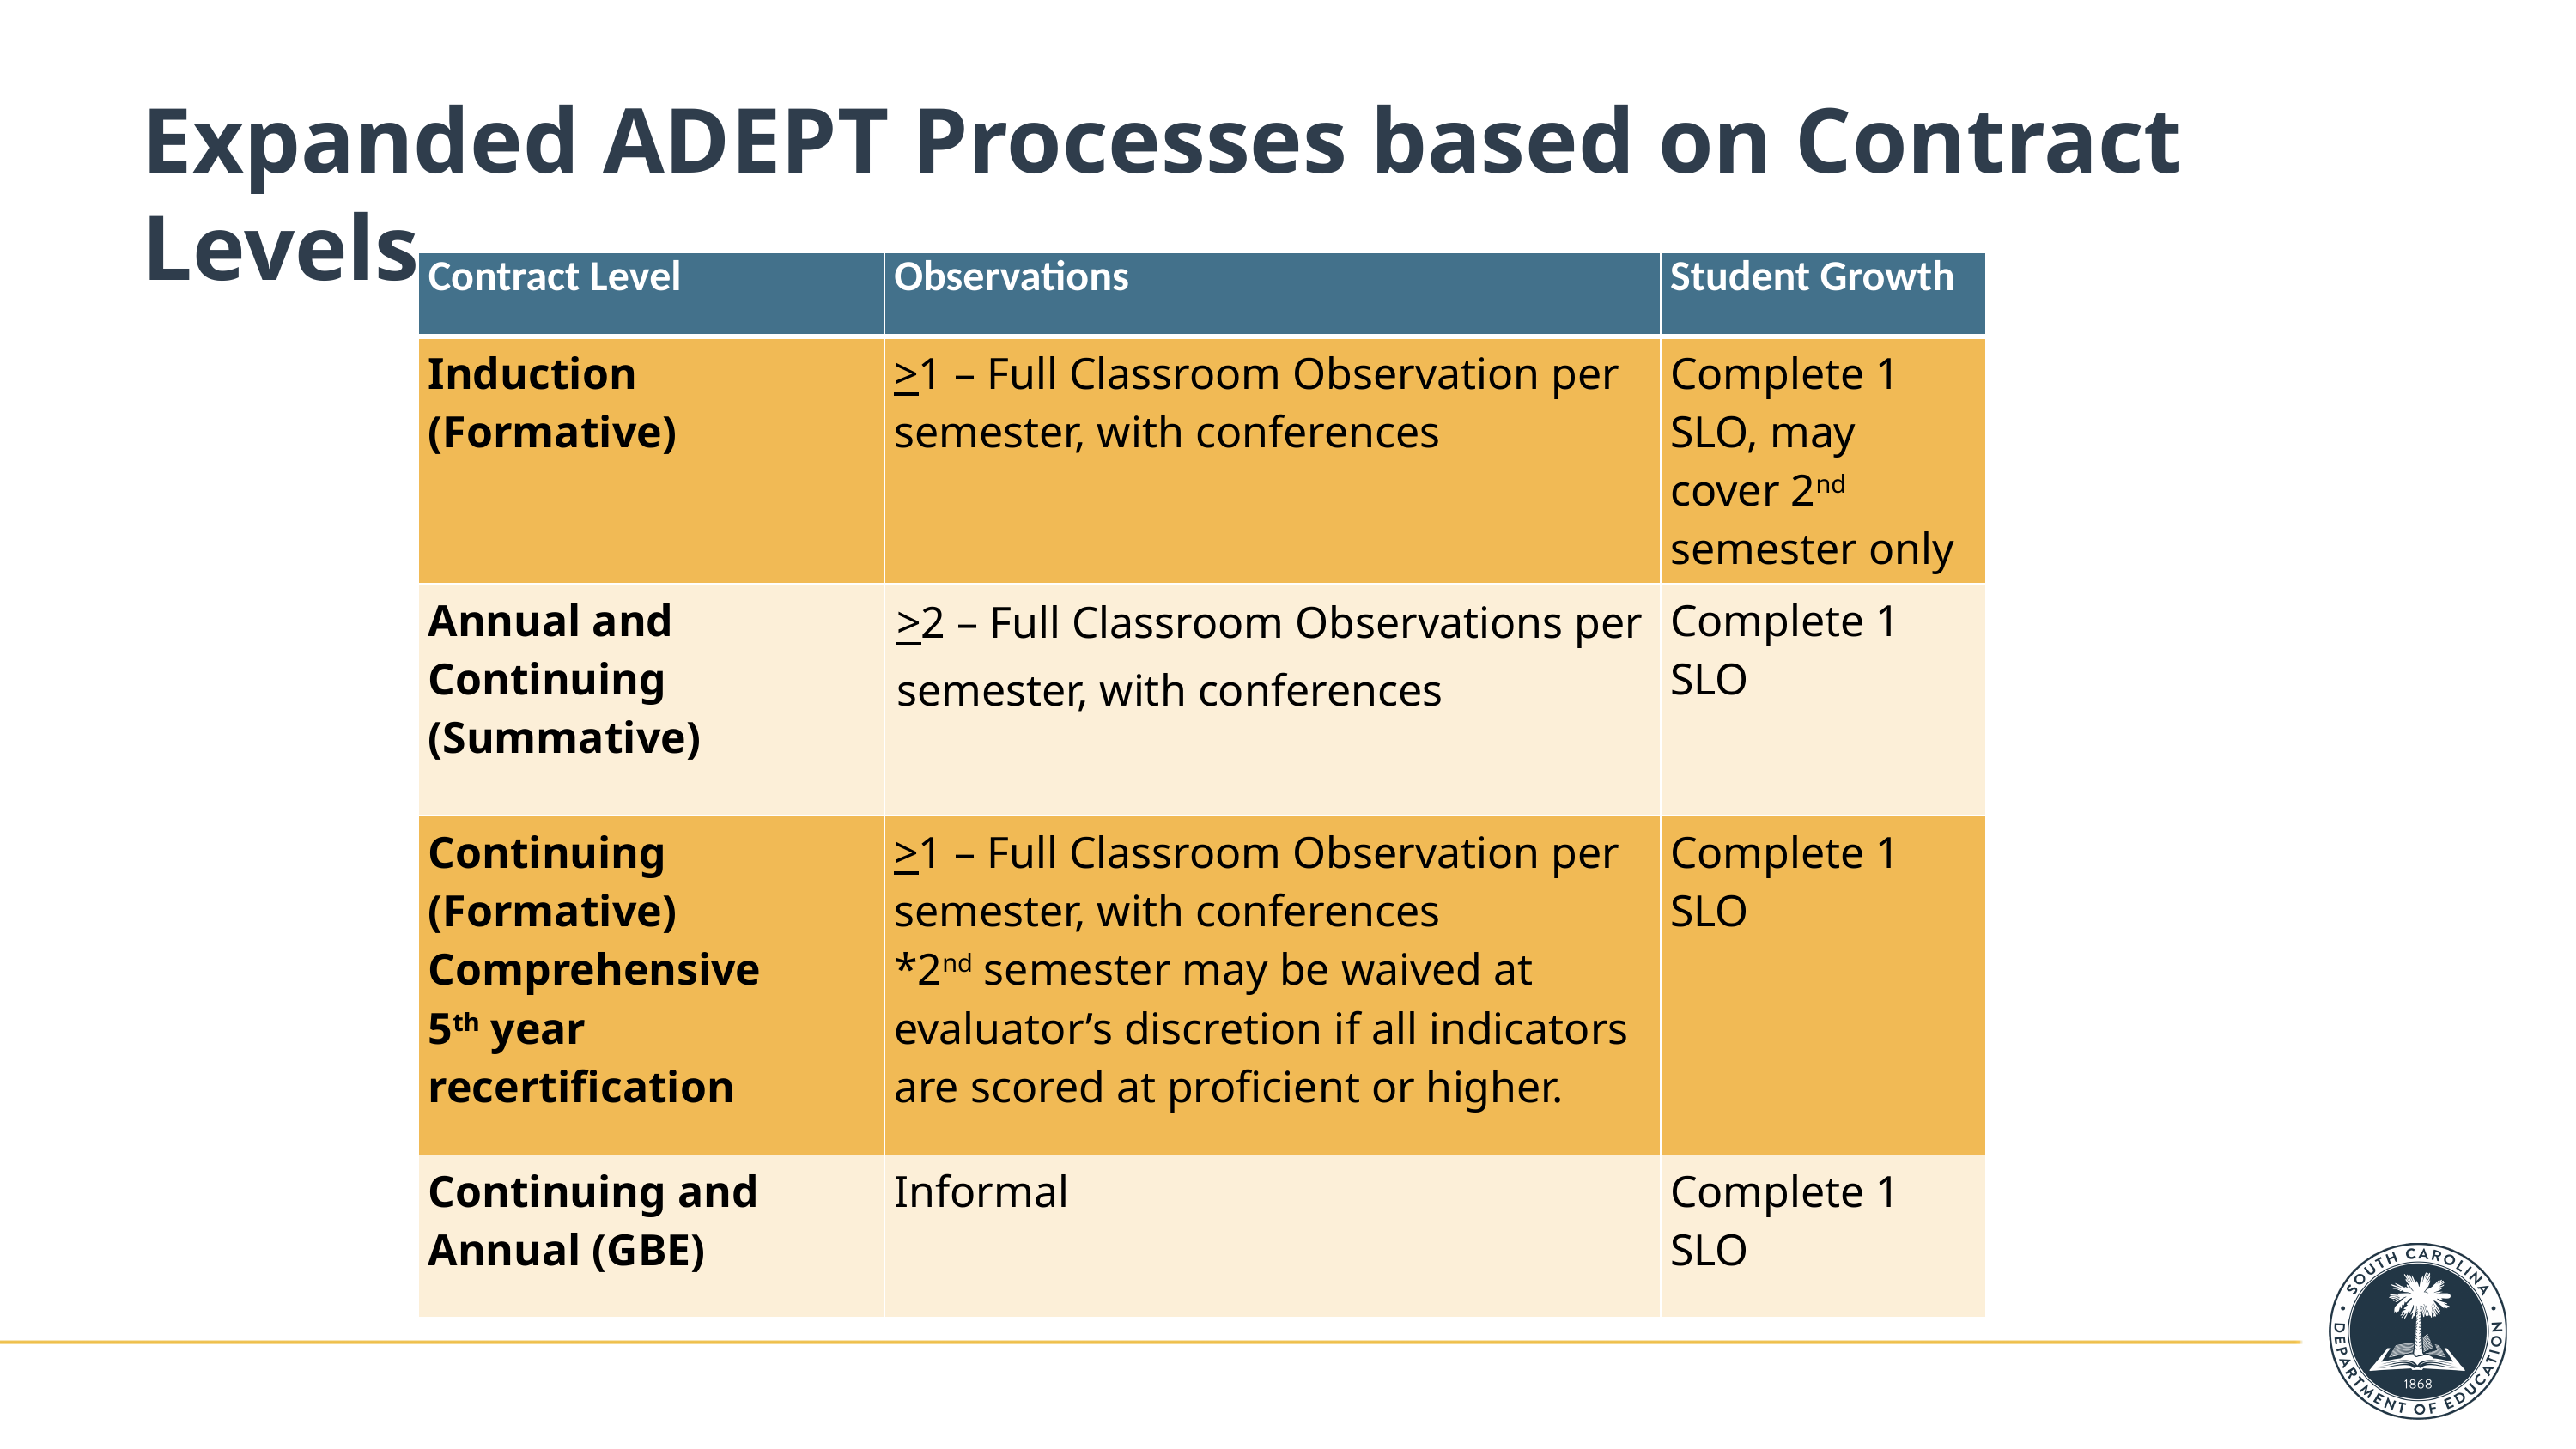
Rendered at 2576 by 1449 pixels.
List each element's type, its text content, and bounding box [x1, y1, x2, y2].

table_header Contract Level [419, 253, 884, 334]
table_cell Annual and Continuing (Summative) [419, 585, 884, 815]
table_cell Complete 1 SLO [1662, 816, 1985, 1155]
table_cell Complete 1 SLO [1662, 1155, 1985, 1317]
title Expanded ADEPT Processes based on Contract Levels [129, 76, 2447, 232]
table_cell Continuing (Formative) Comprehensive 5th year recertification [419, 816, 884, 1155]
table_header Student Growth [1662, 253, 1985, 334]
table_cell Continuing and Annual (GBE) [419, 1155, 884, 1317]
table_cell >1 – Full Classroom Observation per semester, with conferences [885, 339, 1660, 583]
table_cell Complete 1 SLO [1662, 585, 1985, 815]
table_cell >1 – Full Classroom Observation per semester, with conferences *2nd semester may be waived at evaluator’s discretion if all indicators are scored at proficient or higher. [885, 816, 1660, 1155]
table_cell >2 – Full Classroom Observations per semester, with conferences [885, 585, 1660, 815]
table_header Observations [885, 253, 1660, 334]
table_cell Informal [885, 1155, 1660, 1317]
table_cell Complete 1 SLO, may cover 2nd semester only [1662, 339, 1985, 583]
picture [2329, 1243, 2507, 1420]
table_cell Induction (Formative) [419, 339, 884, 583]
